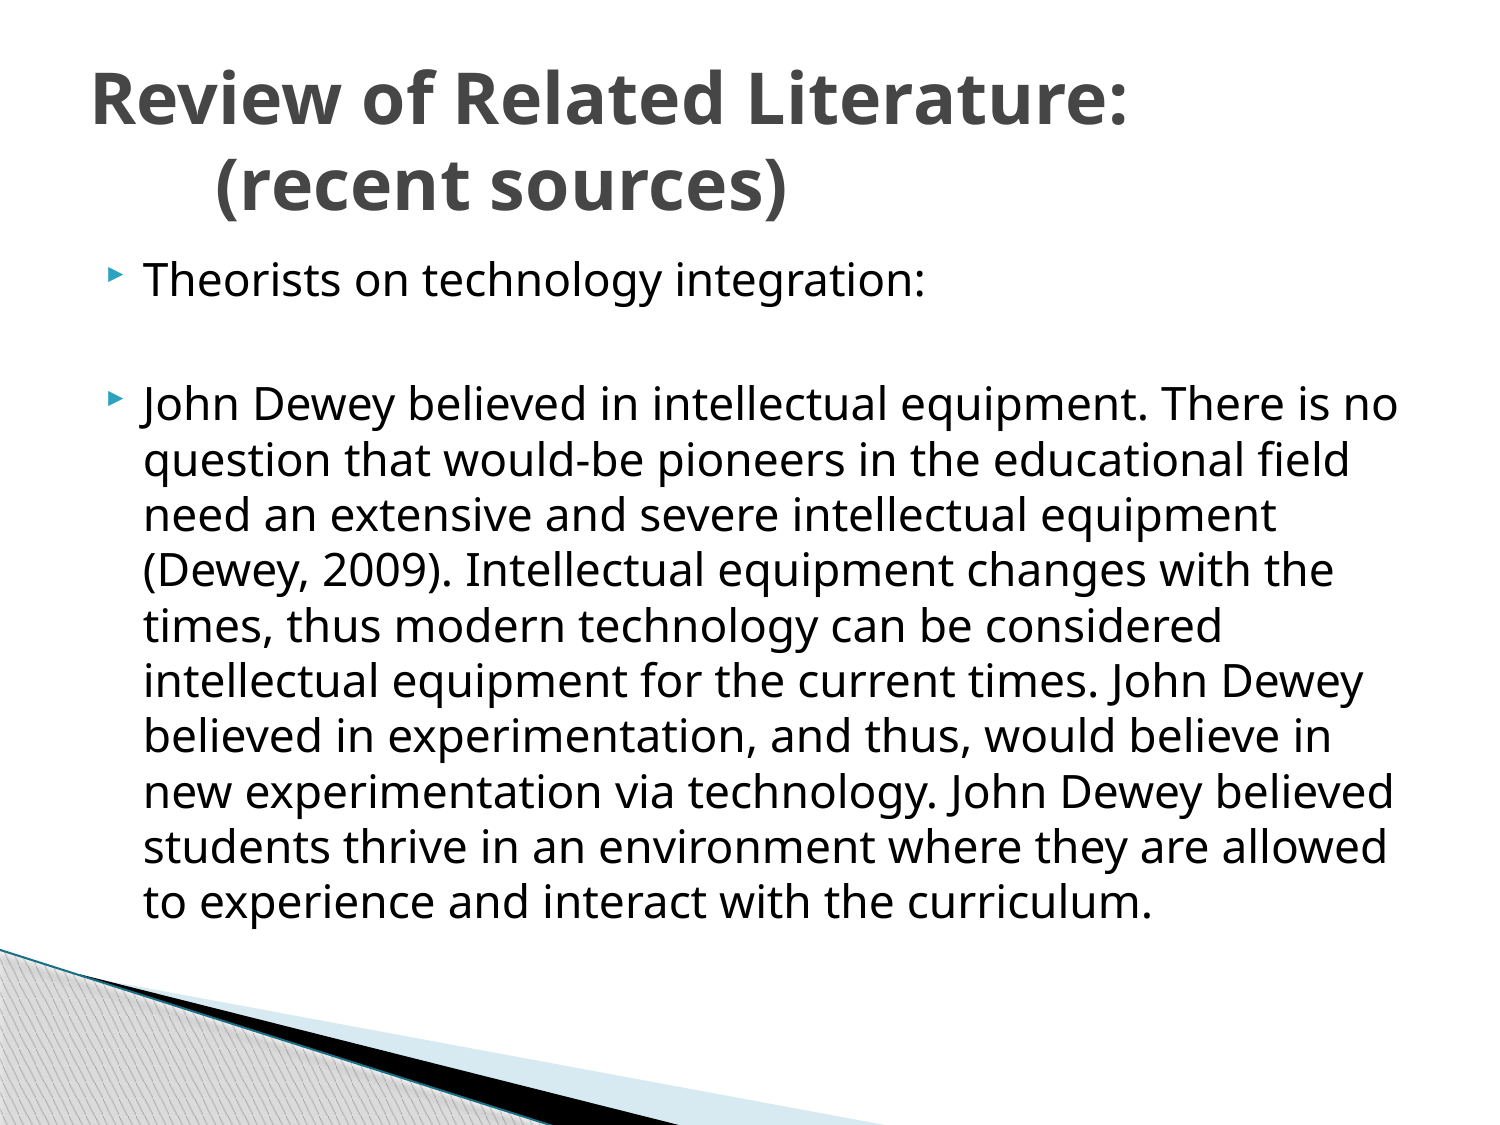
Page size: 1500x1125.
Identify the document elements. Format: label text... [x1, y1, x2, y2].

title Review of Related Literature: (recent sources) [75, 45, 1425, 233]
list Theorists on technology integration: John Dewey believed in intellectual equipment. There is no question that would-be pioneers in the educational field need an extensive and severe intellectual equipment (Dewey, 2009). Intellectual equipment changes with the times, thus modern technology can be considered intellectual equipment for the current times. John Dewey believed in experimentation, and thus, would believe in new experimentation via technology. John Dewey believed students thrive in an environment where they are allowed to experience and interact with the curriculum. [75, 243, 1425, 986]
